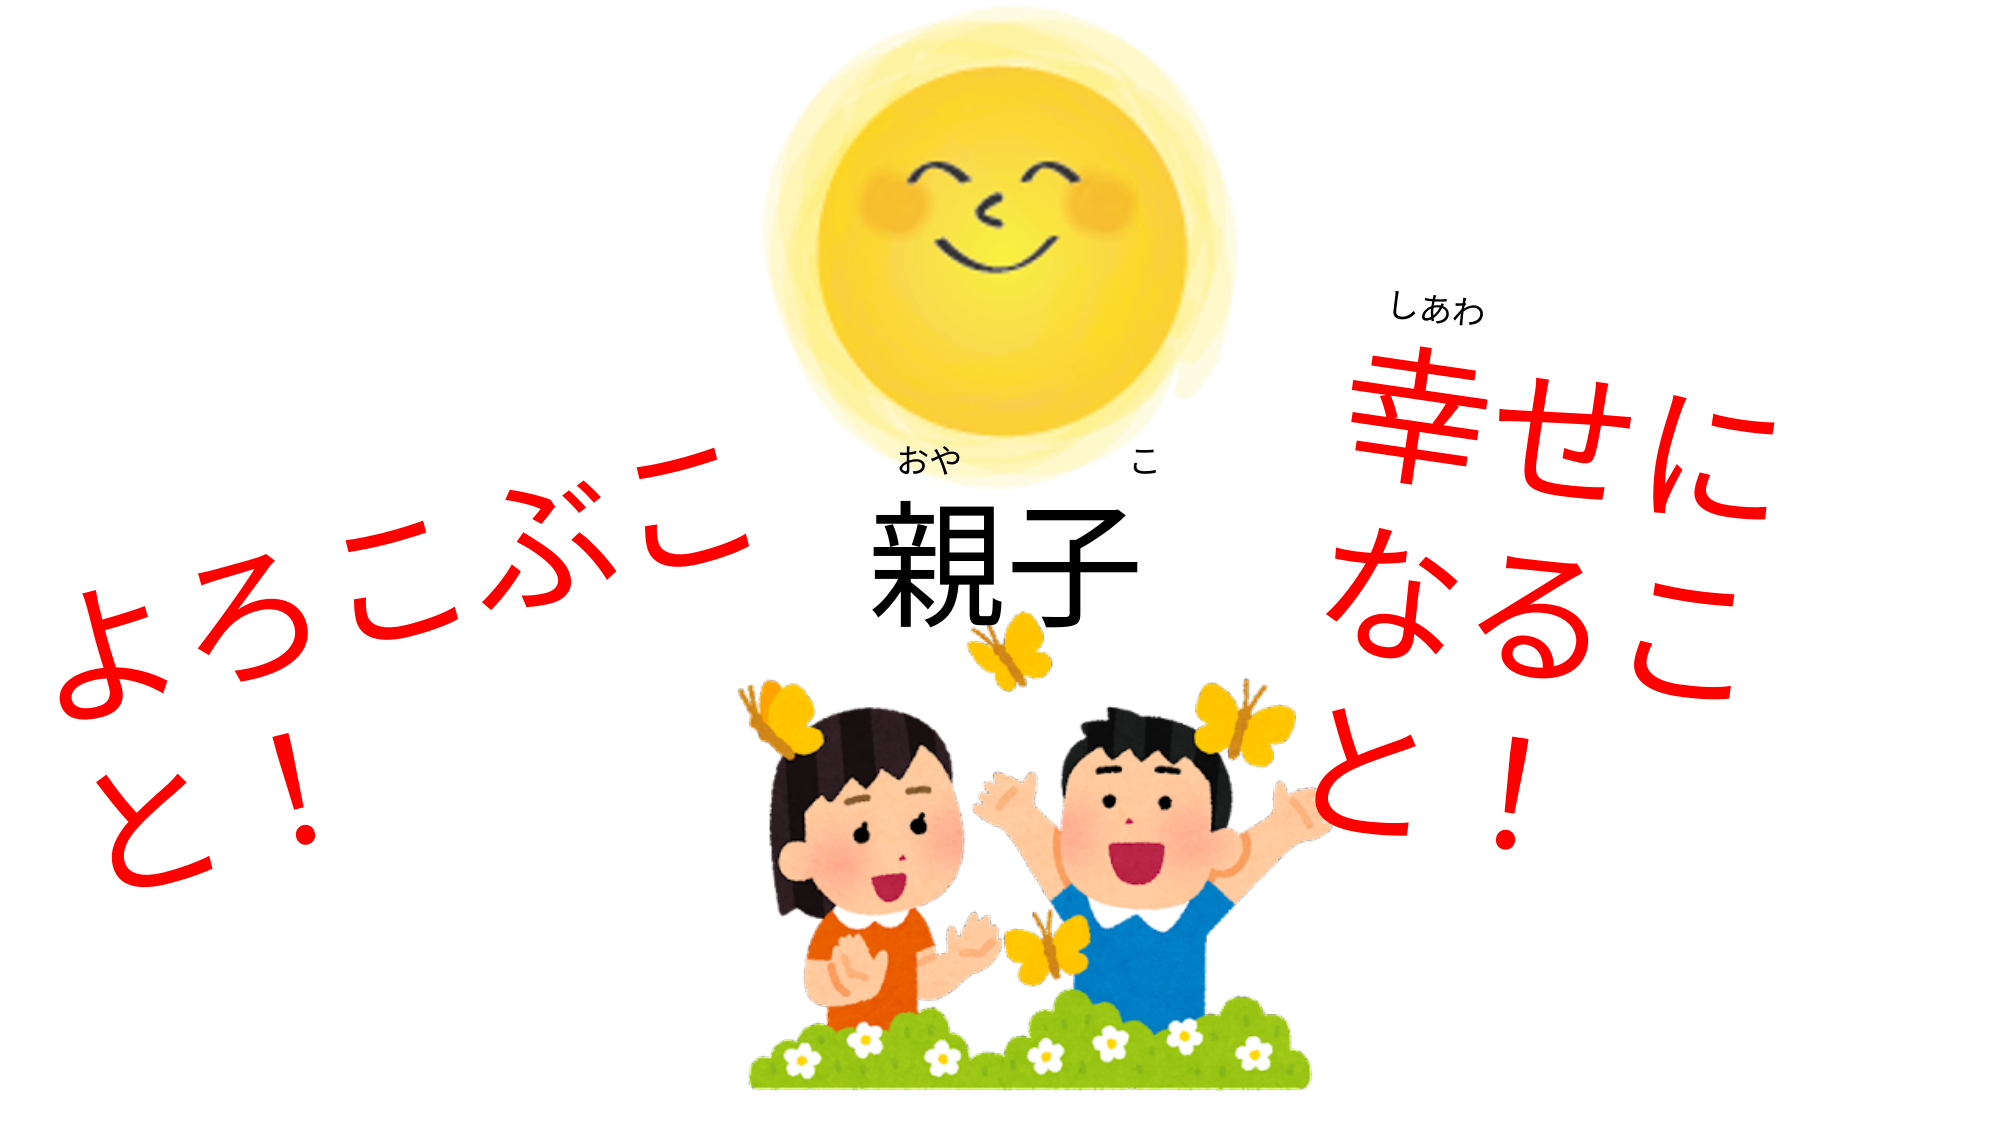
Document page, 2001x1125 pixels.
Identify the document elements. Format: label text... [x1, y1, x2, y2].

text_box 幸せに なること！ [1304, 303, 2000, 950]
picture [720, 0, 1280, 517]
text_box しあわ [1369, 274, 1595, 352]
text_box 親子 [973, 517, 1175, 562]
text_box よろこぶこと！ [0, 393, 985, 940]
picture [720, 562, 1346, 1125]
